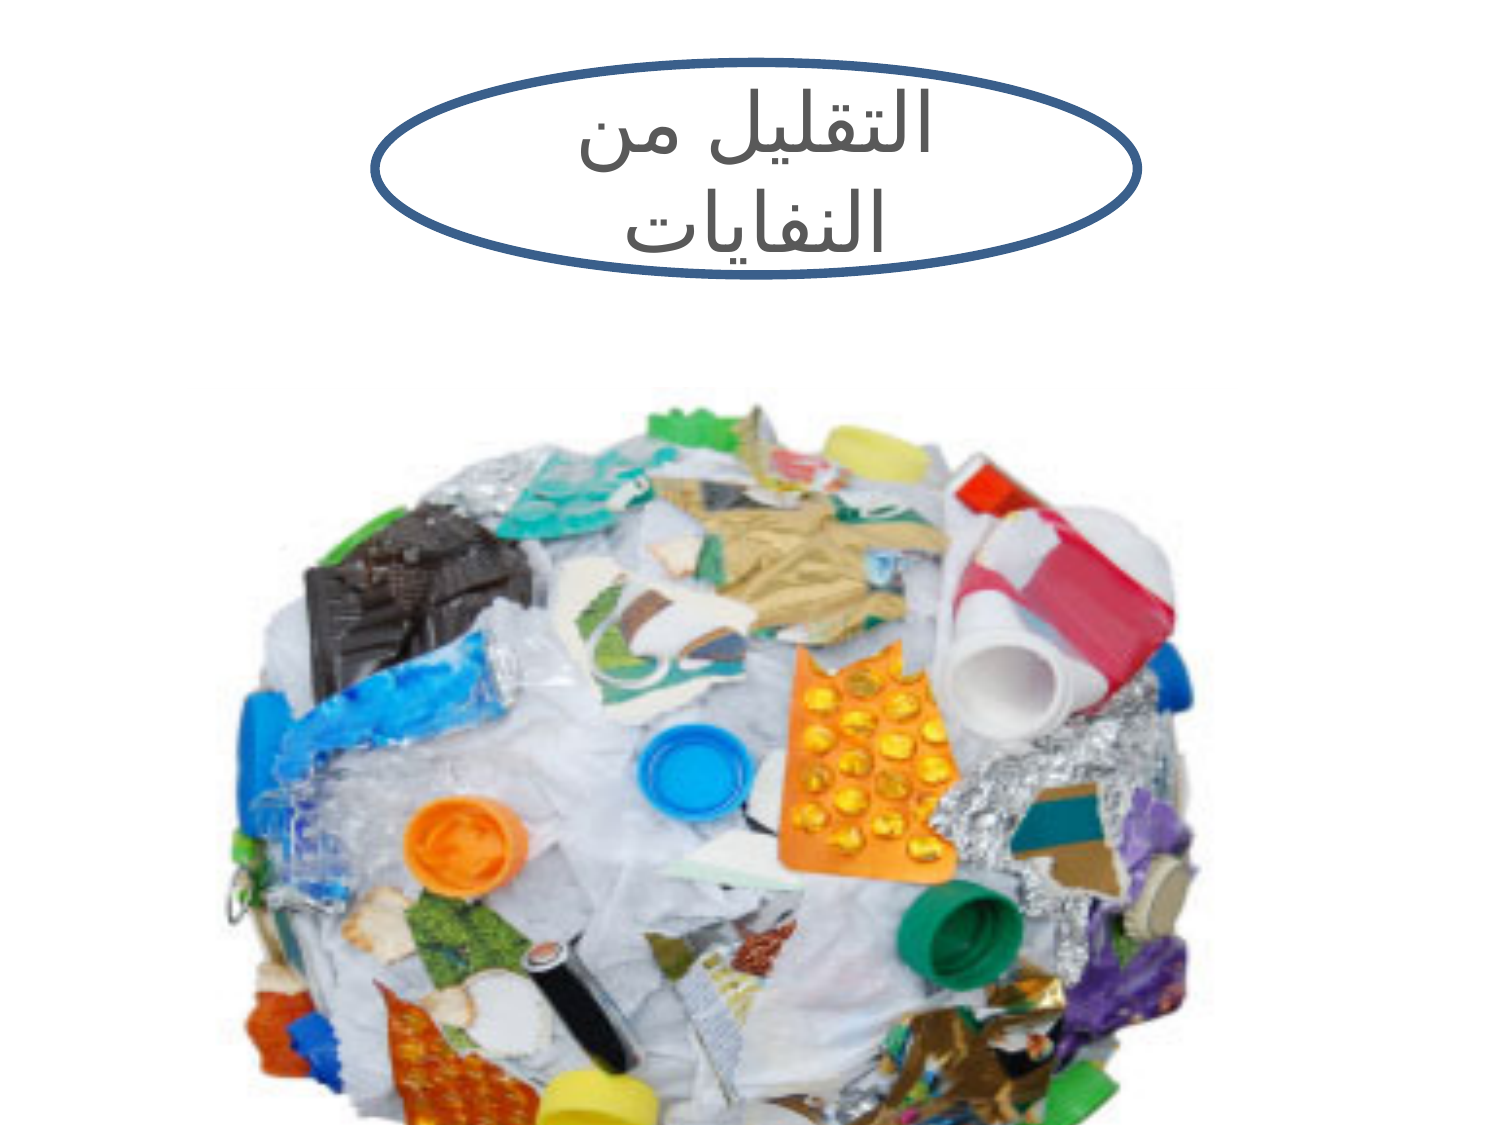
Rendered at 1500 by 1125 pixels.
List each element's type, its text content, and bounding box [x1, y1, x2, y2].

picture [187, 387, 1238, 1125]
text_box التقليل من النفايات [372, 60, 1140, 277]
